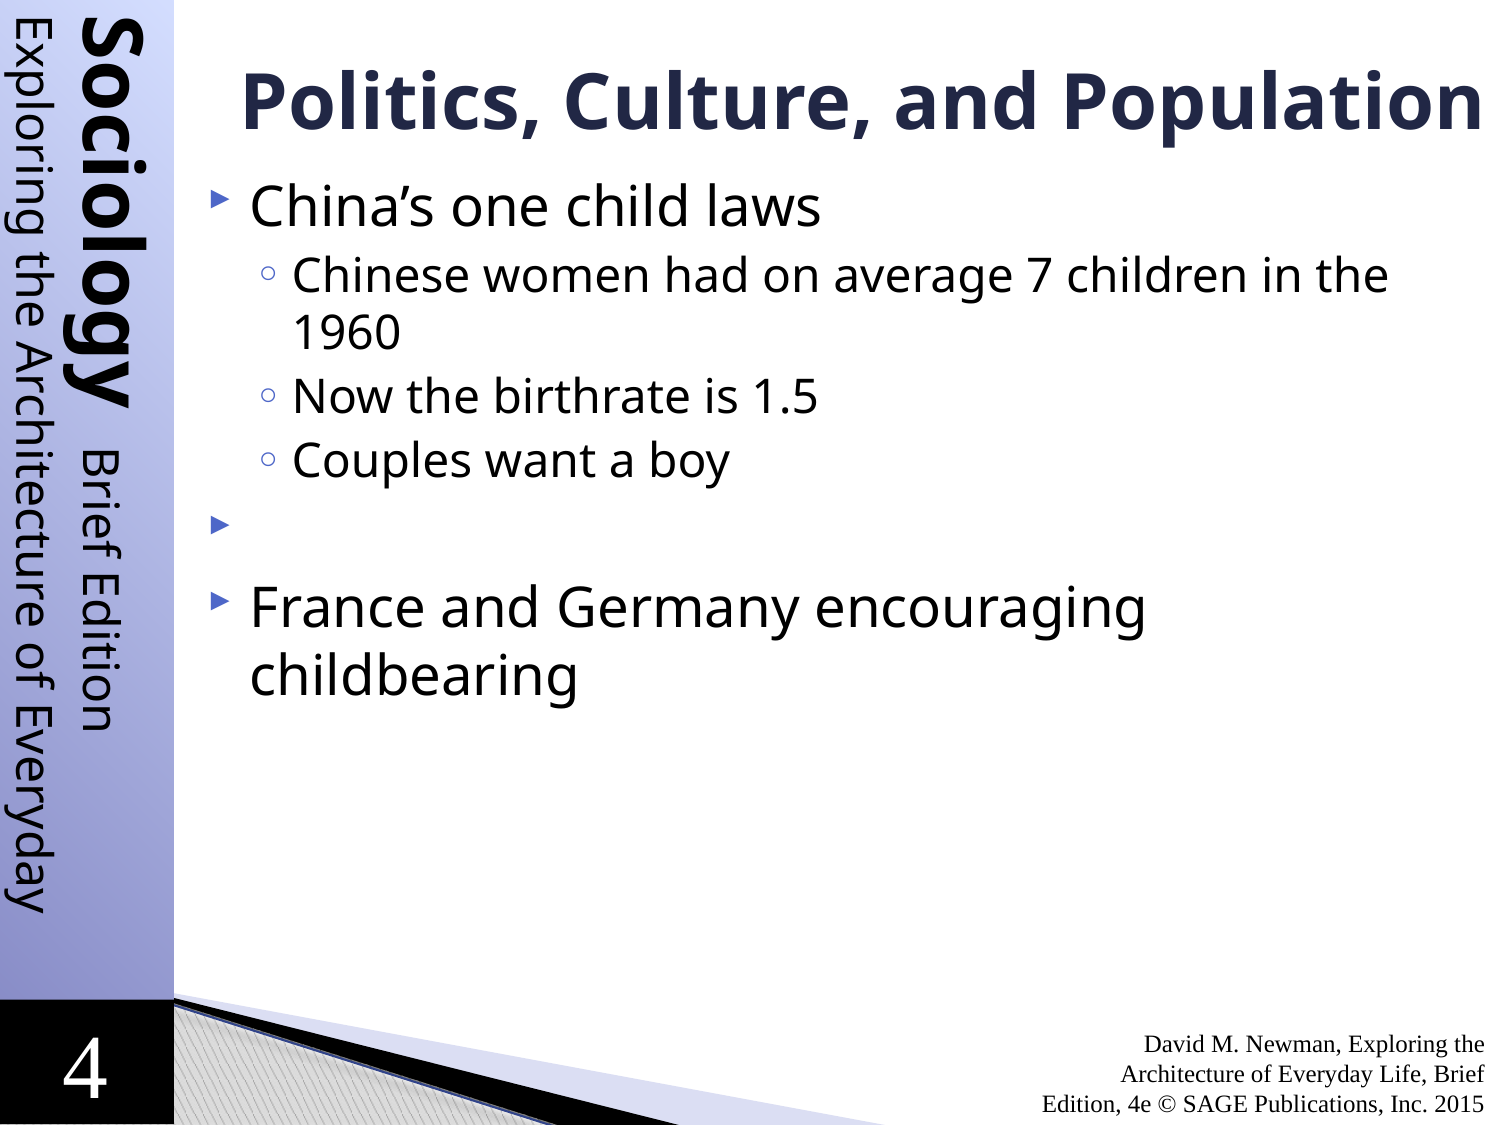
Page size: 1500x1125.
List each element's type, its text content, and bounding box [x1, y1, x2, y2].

picture [174, 1003, 558, 1125]
title Politics, Culture, and Population [225, 4, 1500, 193]
footer David M. Newman, Exploring the Architecture of Everyday Life, Brief Edition, 4e © SAGE Publications, Inc. 2015 [1025, 1065, 1500, 1125]
list China’s one child laws Chinese women had on average 7 children in the 1960 Now the birthrate is 1.5 Couples want a boy France and Germany encouraging childbearing [174, 162, 1500, 905]
